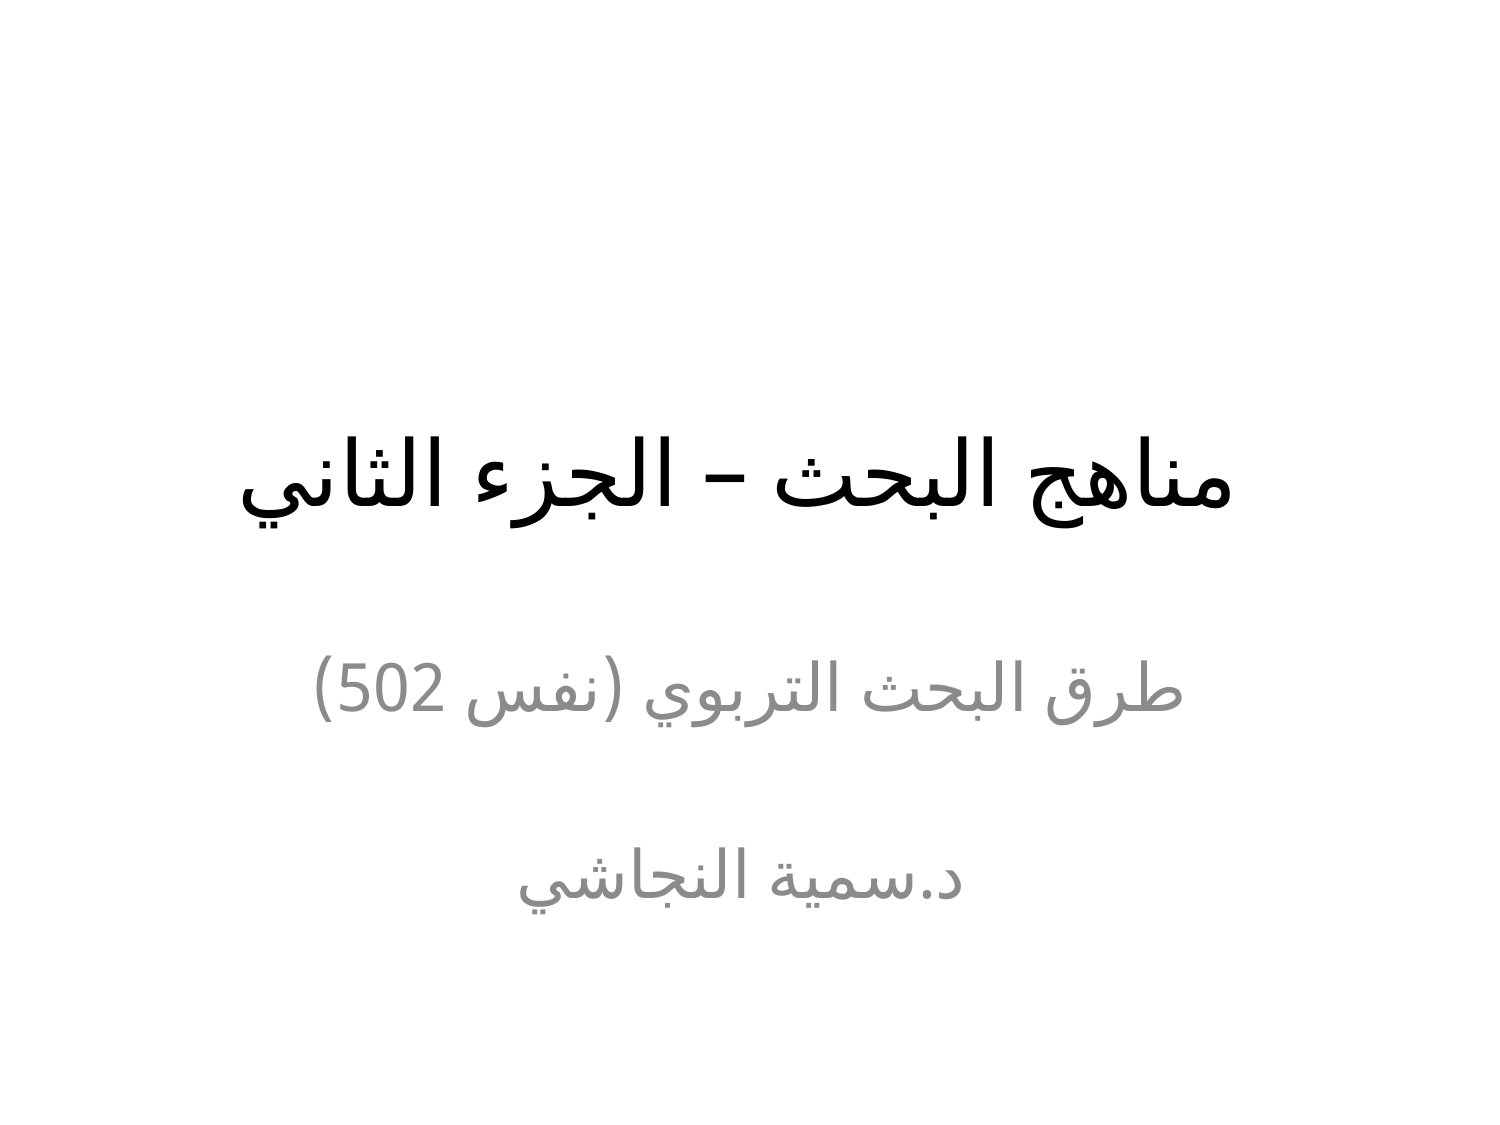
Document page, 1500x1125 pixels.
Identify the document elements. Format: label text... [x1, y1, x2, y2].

title مناهج البحث – الجزء الثاني [112, 349, 1388, 591]
subtitle طرق البحث التربوي (نفس 502) د.سمية النجاشي [225, 637, 1275, 925]
